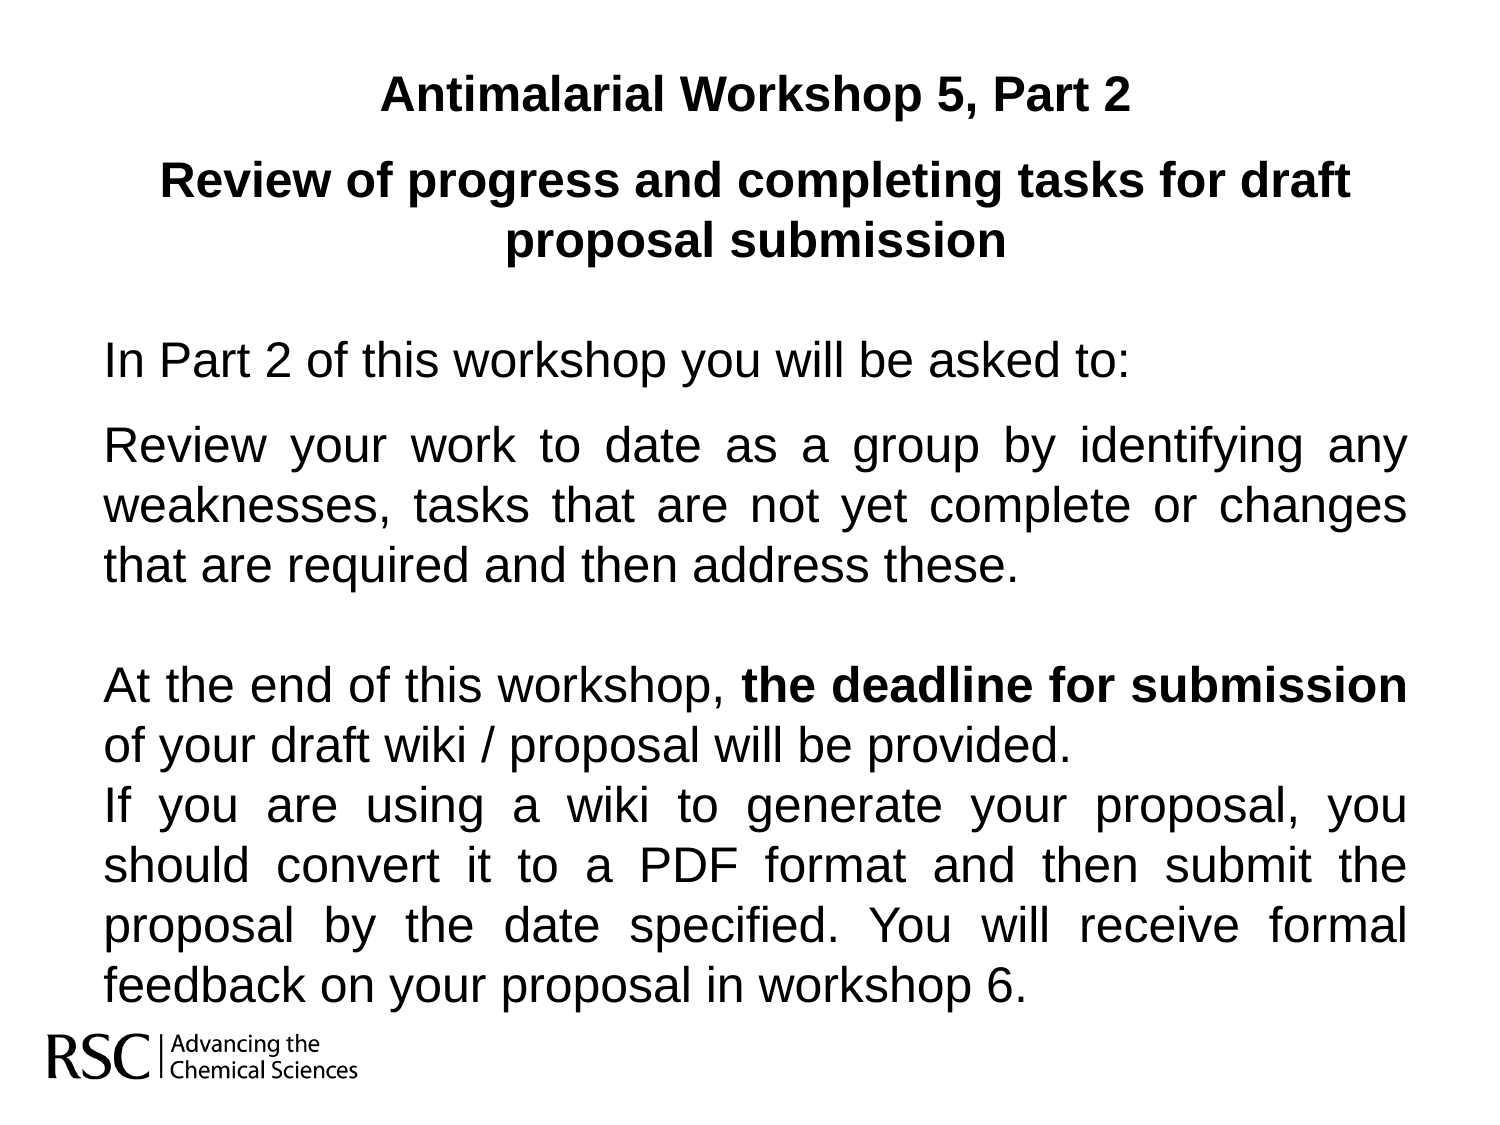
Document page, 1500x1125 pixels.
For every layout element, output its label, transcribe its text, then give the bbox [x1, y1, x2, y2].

text_box Review of progress and completing tasks for draft proposal submission In Part 2 of this workshop you will be asked to: Review your work to date as a group by identifying any weaknesses, tasks that are not yet complete or changes that are required and then address these. At the end of this workshop, the deadline for submission of your draft wiki / proposal will be provided. If you are using a wiki to generate your proposal, you should convert it to a PDF format and then submit the proposal by the date specified. You will receive formal feedback on your proposal in workshop 6. [88, 140, 1424, 1021]
text_box Antimalarial Workshop 5, Part 2 [253, 54, 1258, 130]
